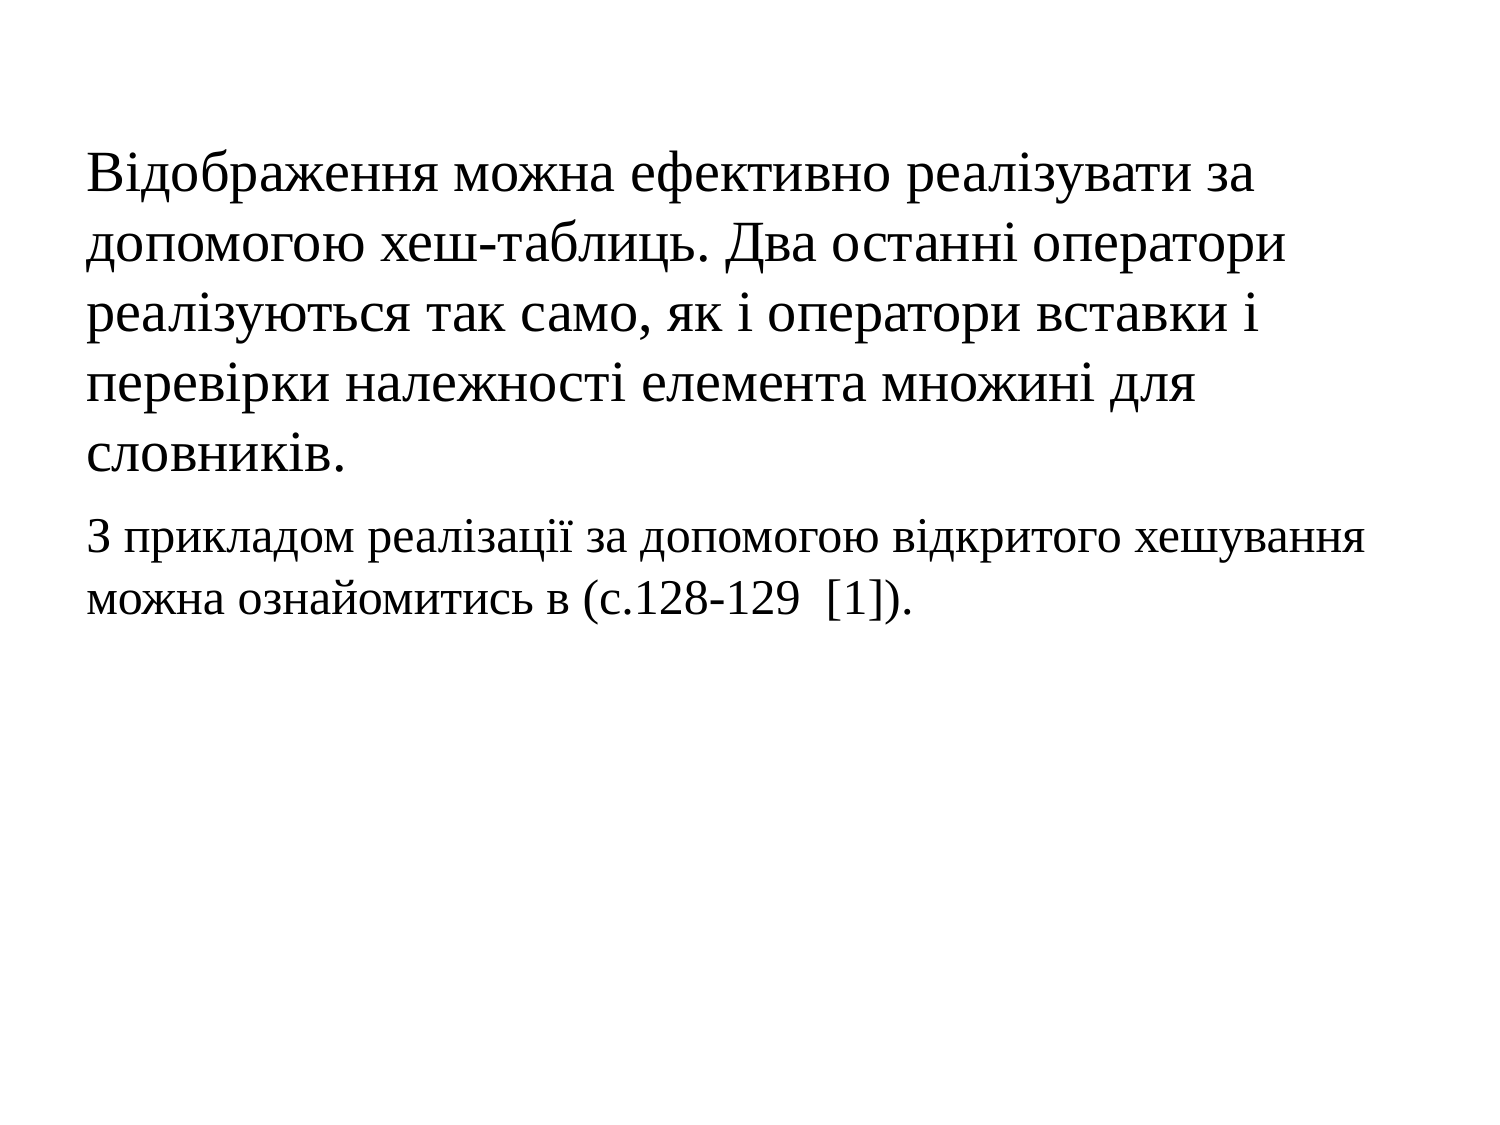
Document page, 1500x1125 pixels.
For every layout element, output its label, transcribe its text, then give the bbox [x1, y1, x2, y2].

list Відображення можна ефективно реалізувати за допомогою хеш-таблиць. Два останні оператори реалізуються так само, як і оператори вставки і перевірки належності елемента множині для словників. З прикладом реалізації за допомогою відкритого хешування можна ознайомитись в (с.128-129 [1]). [0, 125, 1500, 1125]
